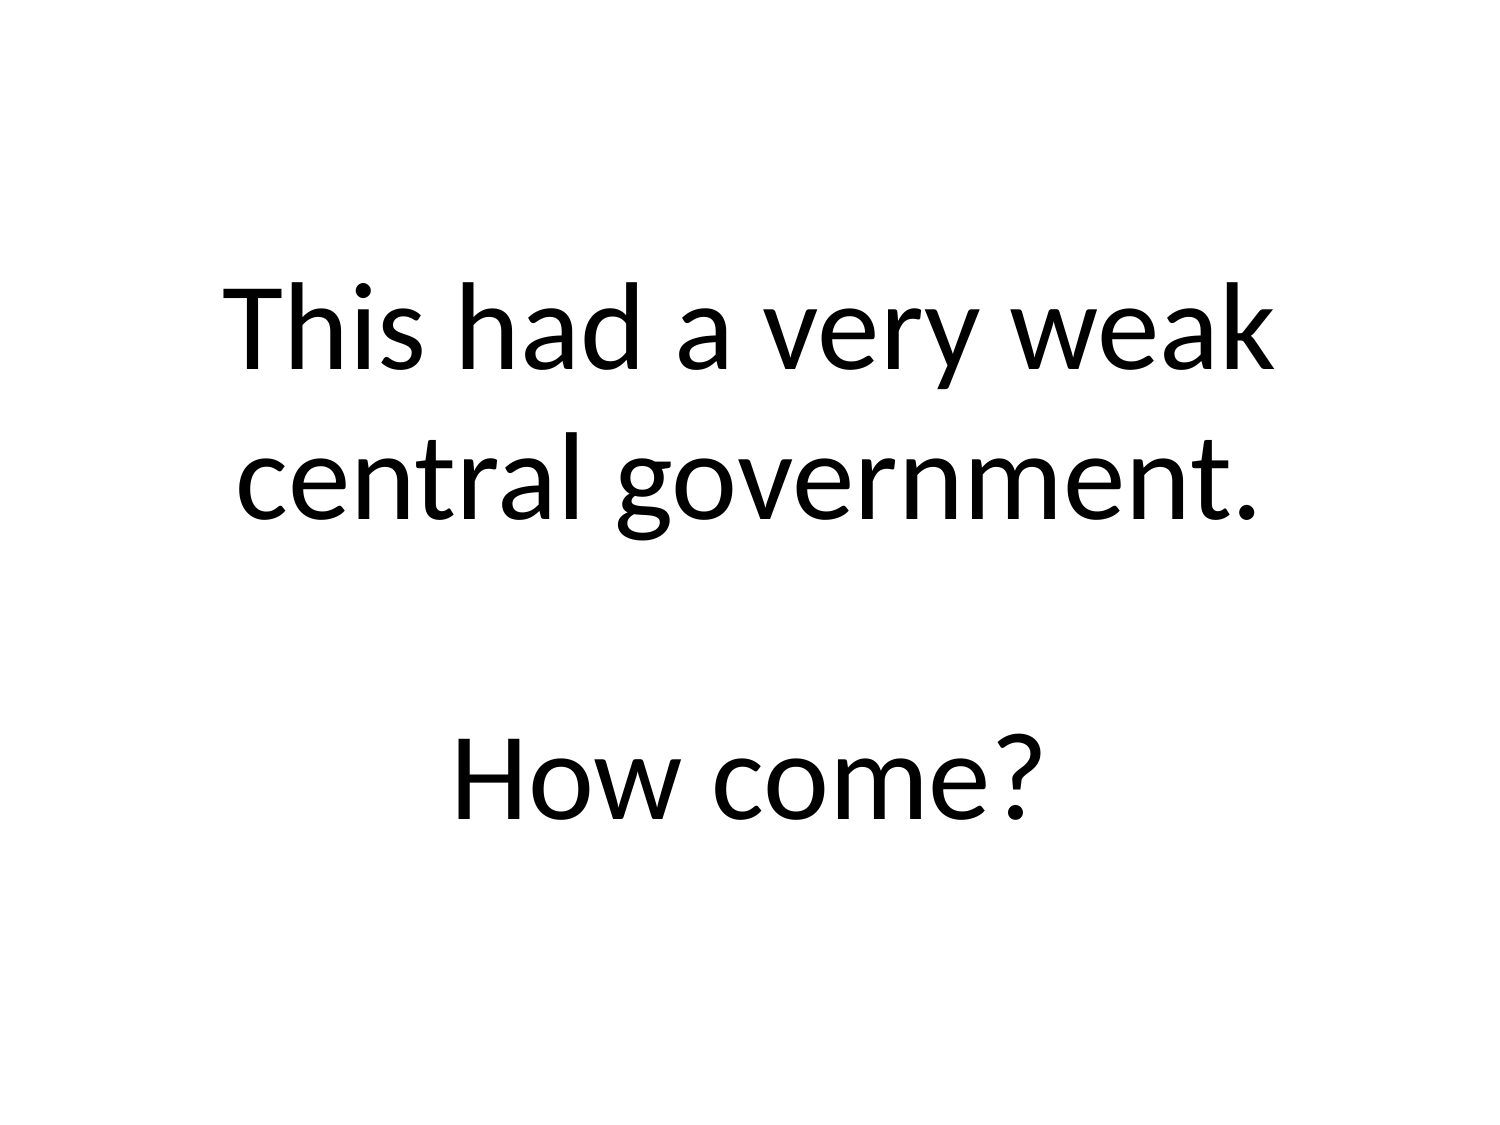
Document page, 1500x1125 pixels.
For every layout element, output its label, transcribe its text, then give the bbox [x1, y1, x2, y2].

title This had a very weak central government. How come? [75, 140, 1425, 949]
